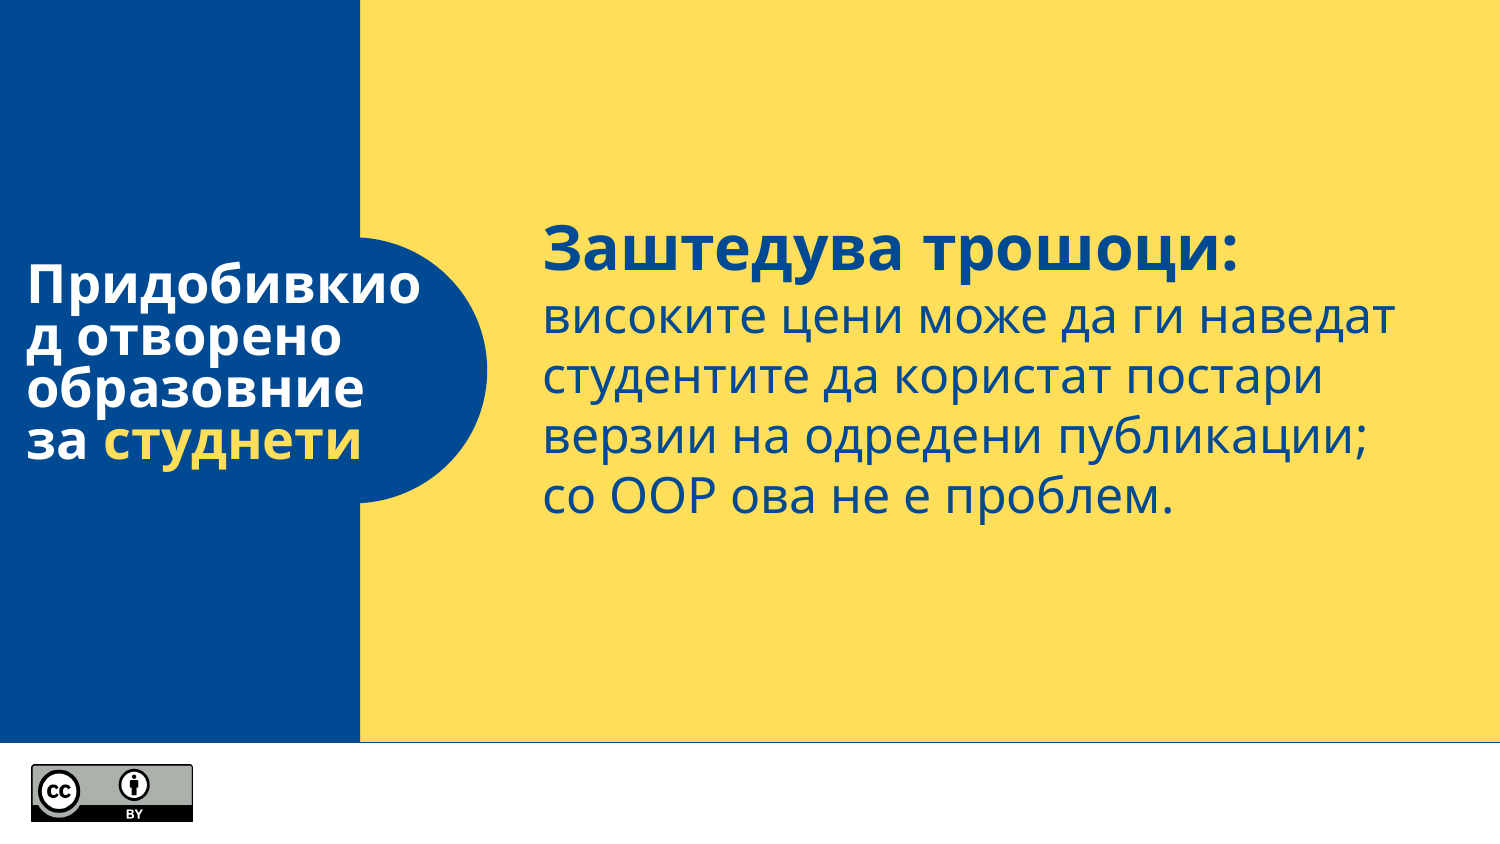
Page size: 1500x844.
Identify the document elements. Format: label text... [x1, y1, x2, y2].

text_box Придобивкиод отворено образовние за студнети [11, 246, 454, 485]
text_box Заштедува трошоци: високите цени може да ги наведат студентите да користат постари верзии на одредени публикации; со ООР ова не е проблем. [527, 193, 1414, 687]
text_box [284, 485, 421, 504]
text_box [0, 750, 1500, 844]
text_box [0, 0, 361, 742]
picture [31, 764, 193, 822]
text_box [454, 282, 488, 458]
text_box [304, 237, 401, 246]
